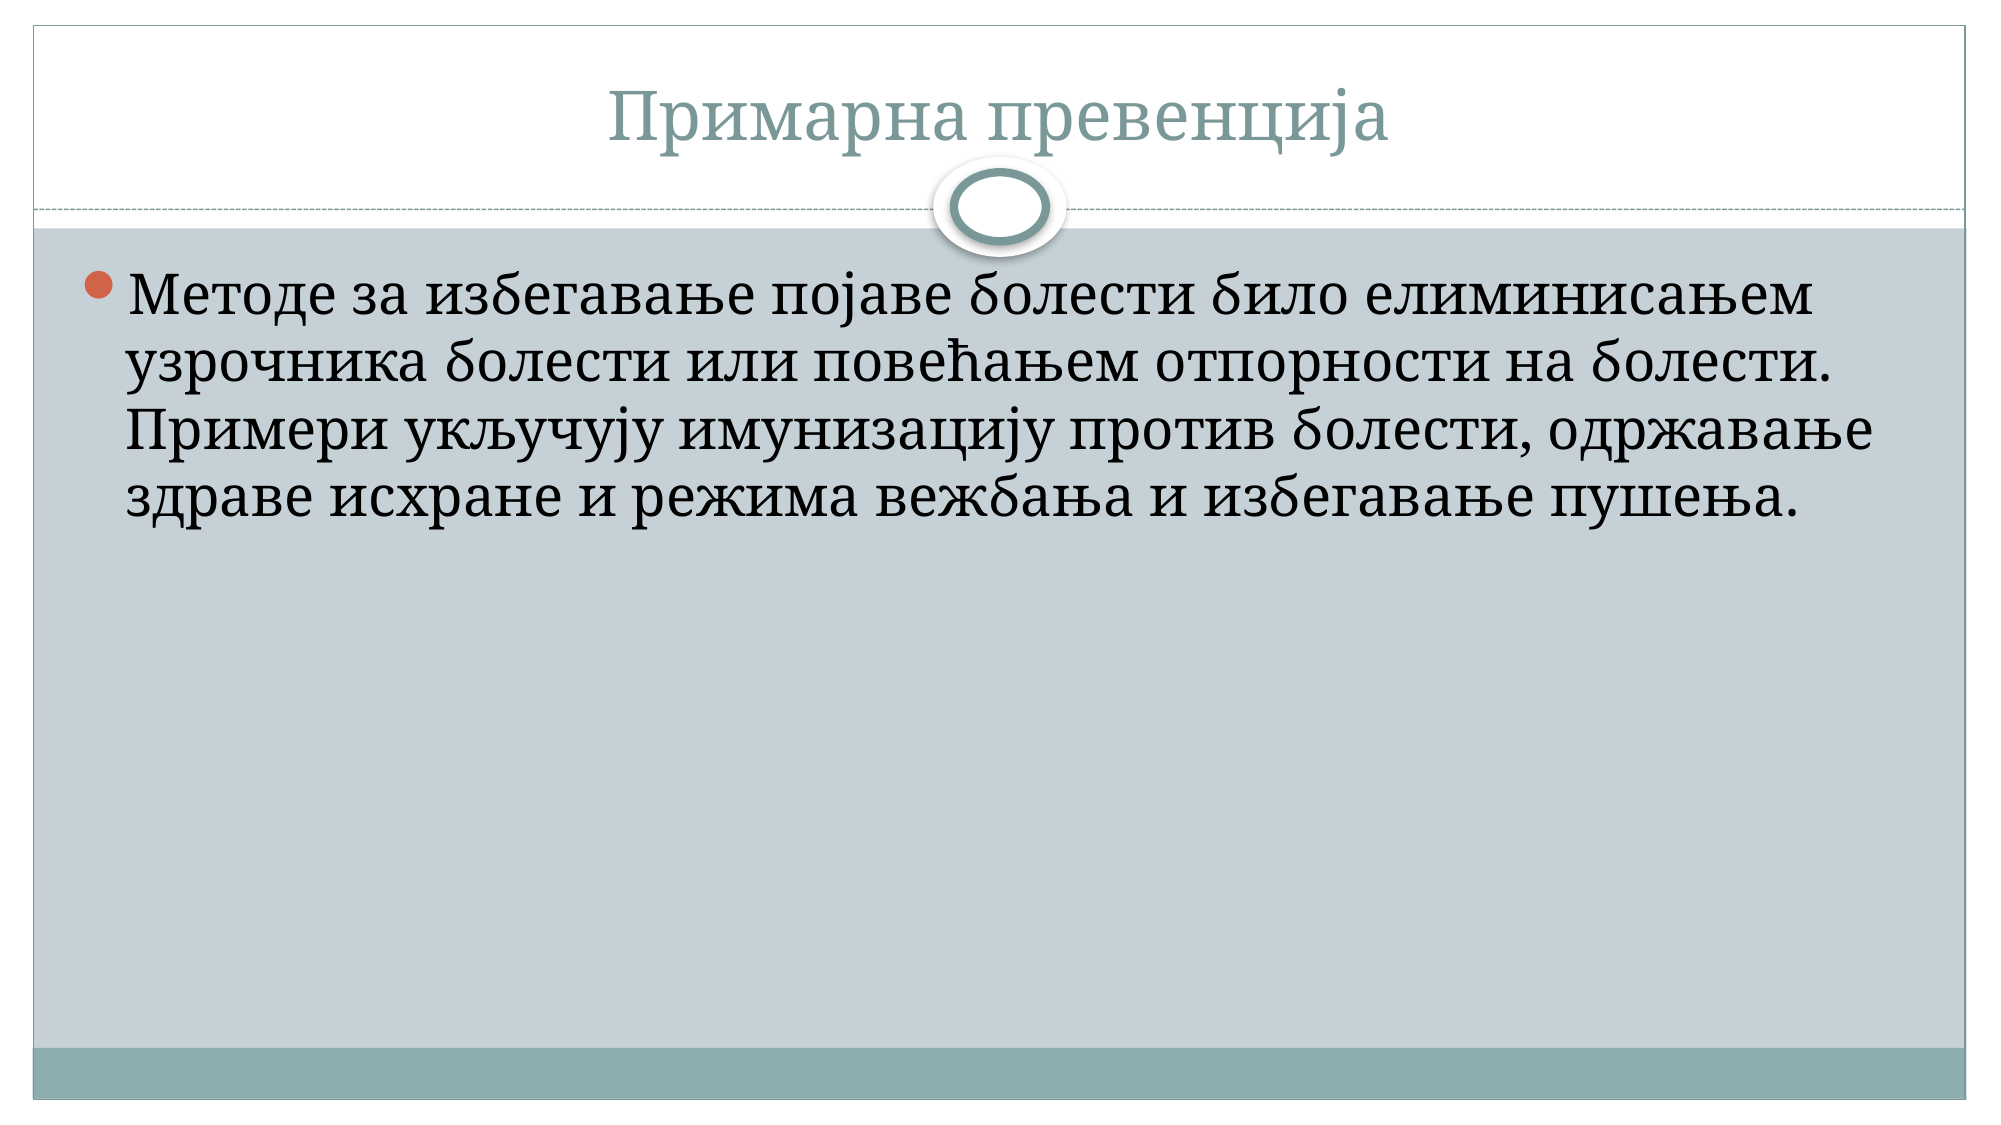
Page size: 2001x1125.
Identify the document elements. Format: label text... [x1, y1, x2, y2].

list Методе за избегавање појаве болести било елиминисањем узрочника болести или повећањем отпорности на болести. Примери укључују имунизацију против болести, одржавање здраве исхране и режима вежбања и избегавање пушења. [66, 250, 1926, 1001]
title Примарна превенција [66, 37, 1933, 162]
